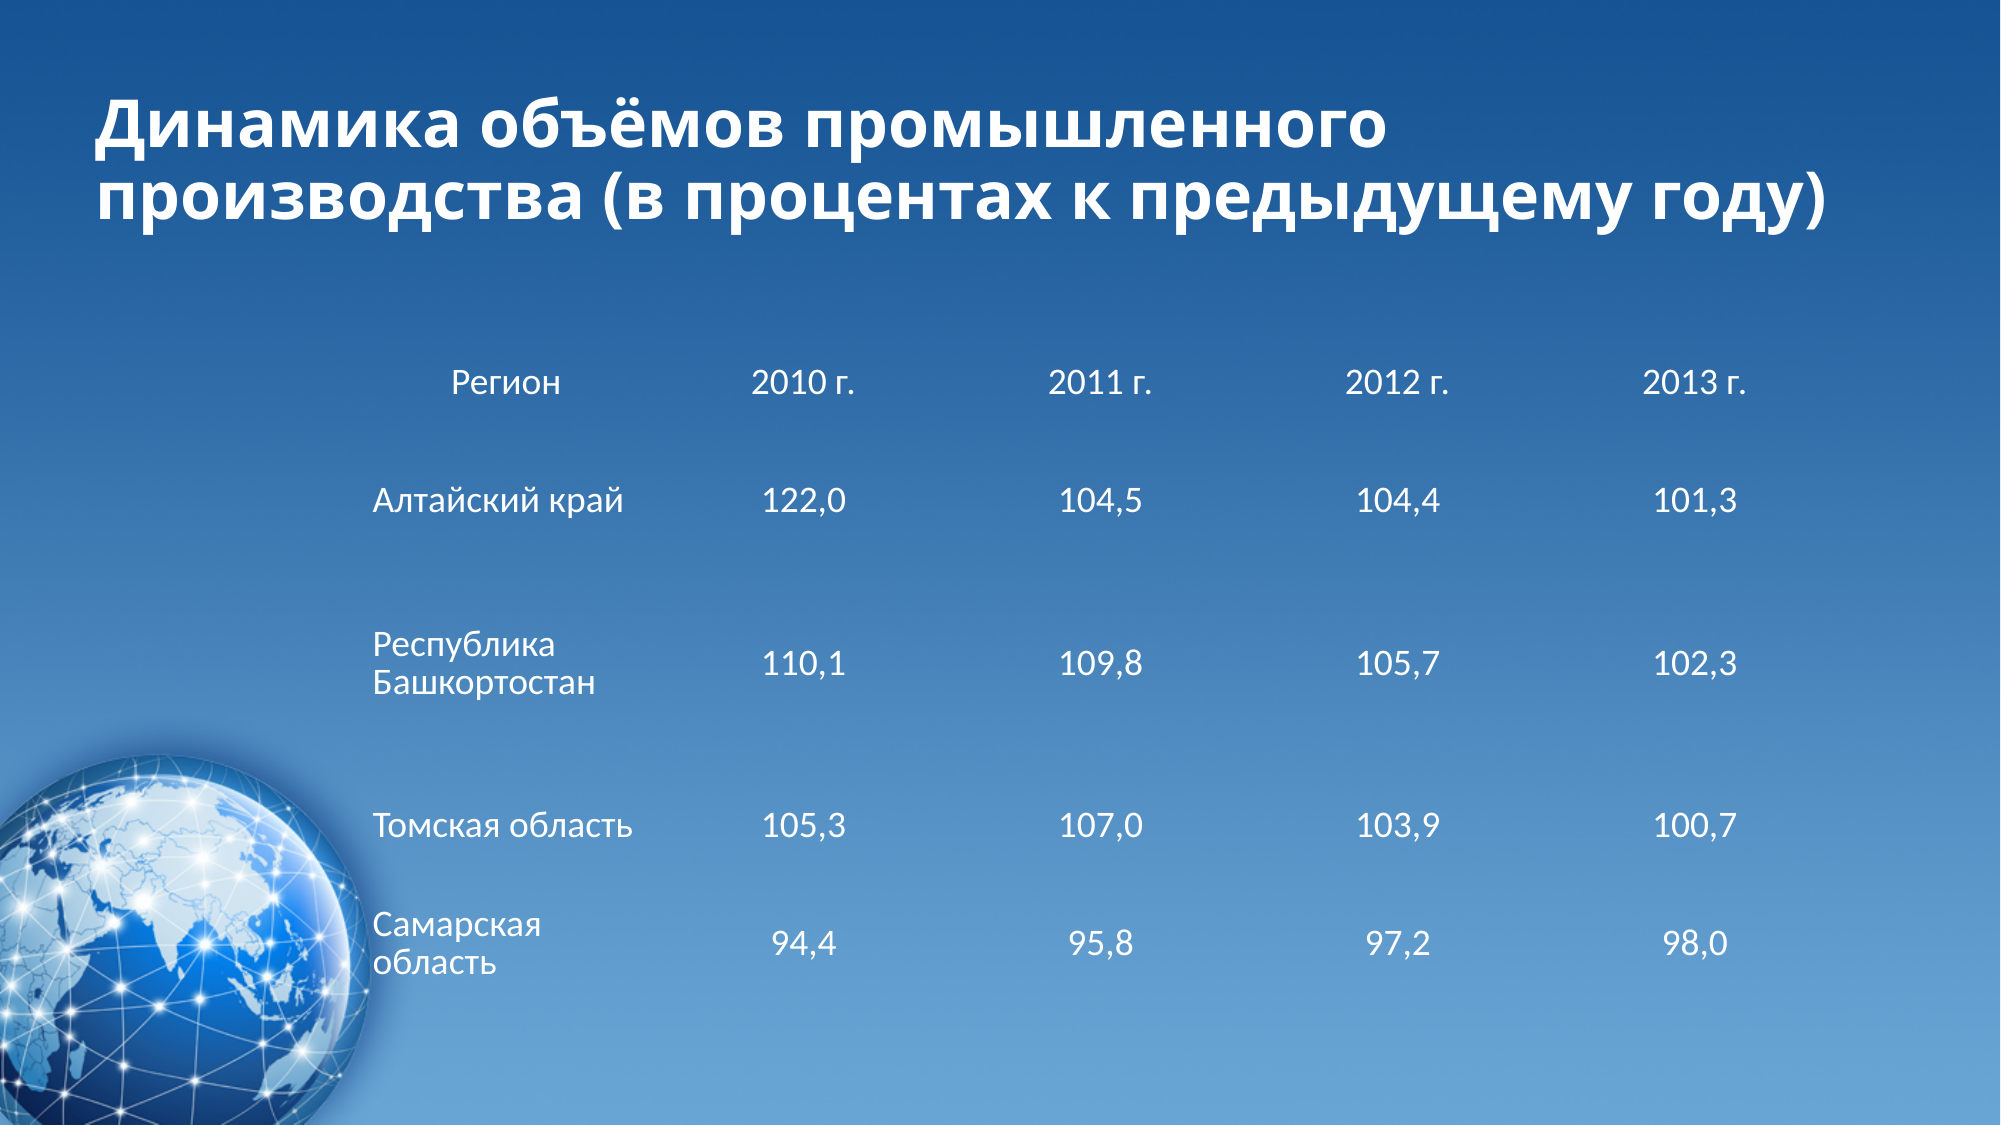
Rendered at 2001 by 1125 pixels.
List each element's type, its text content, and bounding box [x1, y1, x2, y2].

table_cell 101,3 [1546, 444, 1843, 563]
table_cell Республика Башкортостан [358, 563, 655, 769]
table_cell 103,9 [1249, 769, 1546, 887]
table_header 2010 г. [655, 326, 952, 444]
table_cell 102,3 [1546, 563, 1843, 769]
table_cell Алтайский край [358, 444, 655, 563]
table_cell 122,0 [655, 444, 952, 563]
title Динамика объёмов промышленного производства (в процентах к предыдущему году) [80, 53, 1844, 271]
table_header 2011 г. [952, 326, 1249, 444]
table_header Регион [358, 326, 655, 444]
table_cell 98,0 [1546, 887, 1843, 1005]
table_cell 97,2 [1249, 887, 1546, 1005]
table_cell 104,4 [1249, 444, 1546, 563]
table_cell Томская область [358, 769, 655, 887]
table_header 2013 г. [1546, 326, 1843, 444]
table_cell 100,7 [1546, 769, 1843, 887]
table_cell 95,8 [952, 887, 1249, 1005]
table_cell 109,8 [952, 563, 1249, 769]
table_cell 94,4 [655, 887, 952, 1005]
table_header 2012 г. [1249, 326, 1546, 444]
table_cell 107,0 [952, 769, 1249, 887]
table_cell 104,5 [952, 444, 1249, 563]
table_cell 105,3 [655, 769, 952, 887]
table_cell Самарская область [358, 887, 655, 1005]
table_cell 110,1 [655, 563, 952, 769]
picture [0, 0, 2001, 1125]
table_cell 105,7 [1249, 563, 1546, 769]
